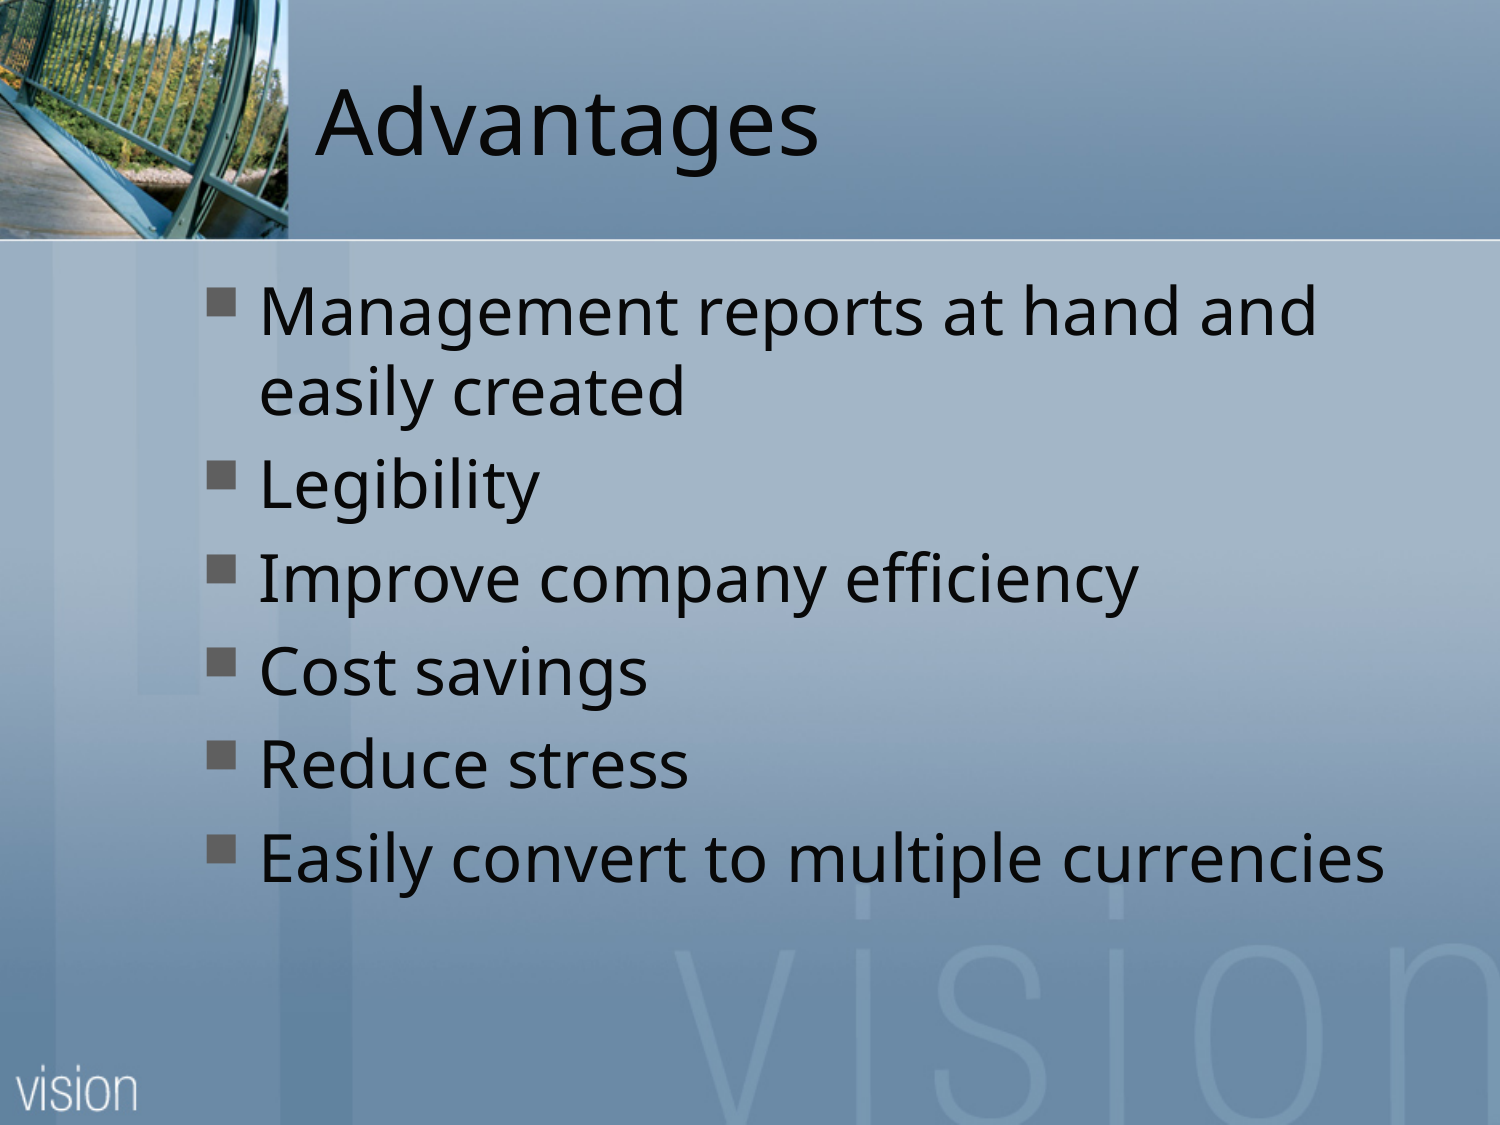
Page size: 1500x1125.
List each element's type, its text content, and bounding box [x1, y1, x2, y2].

title Advantages [299, 30, 1462, 207]
picture [0, 0, 1500, 1125]
list Management reports at hand and easily created Legibility Improve company efficiency Cost savings Reduce stress Easily convert to multiple currencies [187, 261, 1462, 1095]
